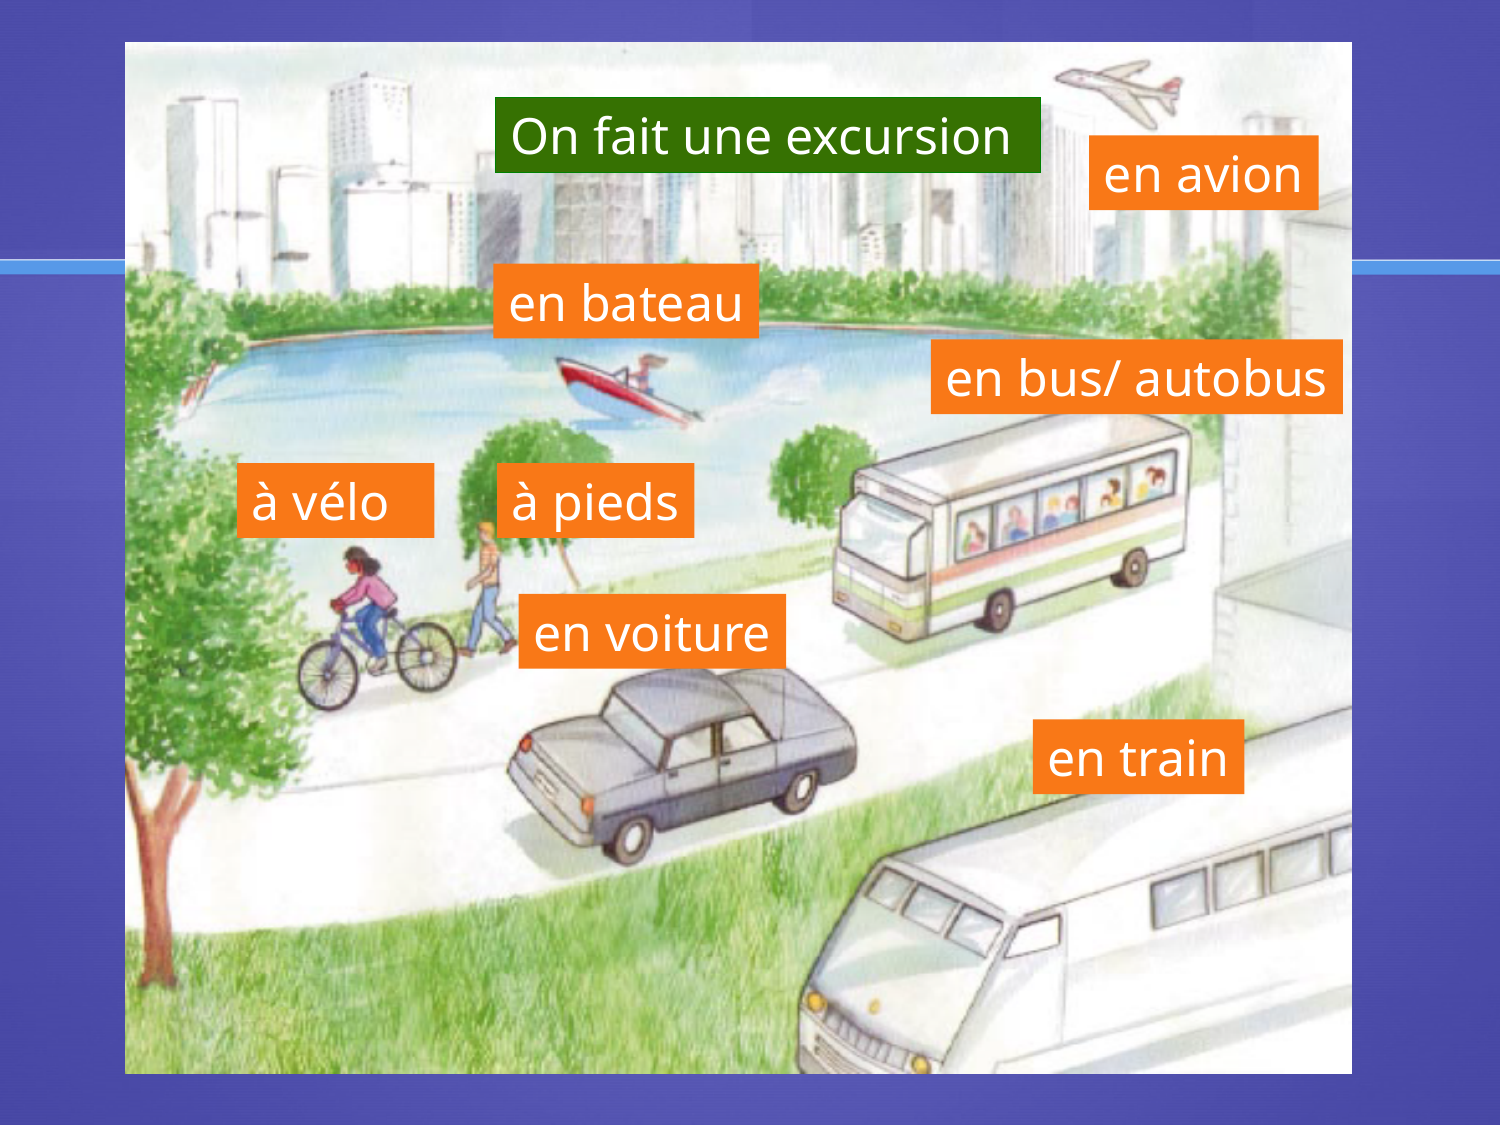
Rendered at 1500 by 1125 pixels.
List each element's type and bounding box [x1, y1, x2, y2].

picture [124, 41, 1353, 1075]
